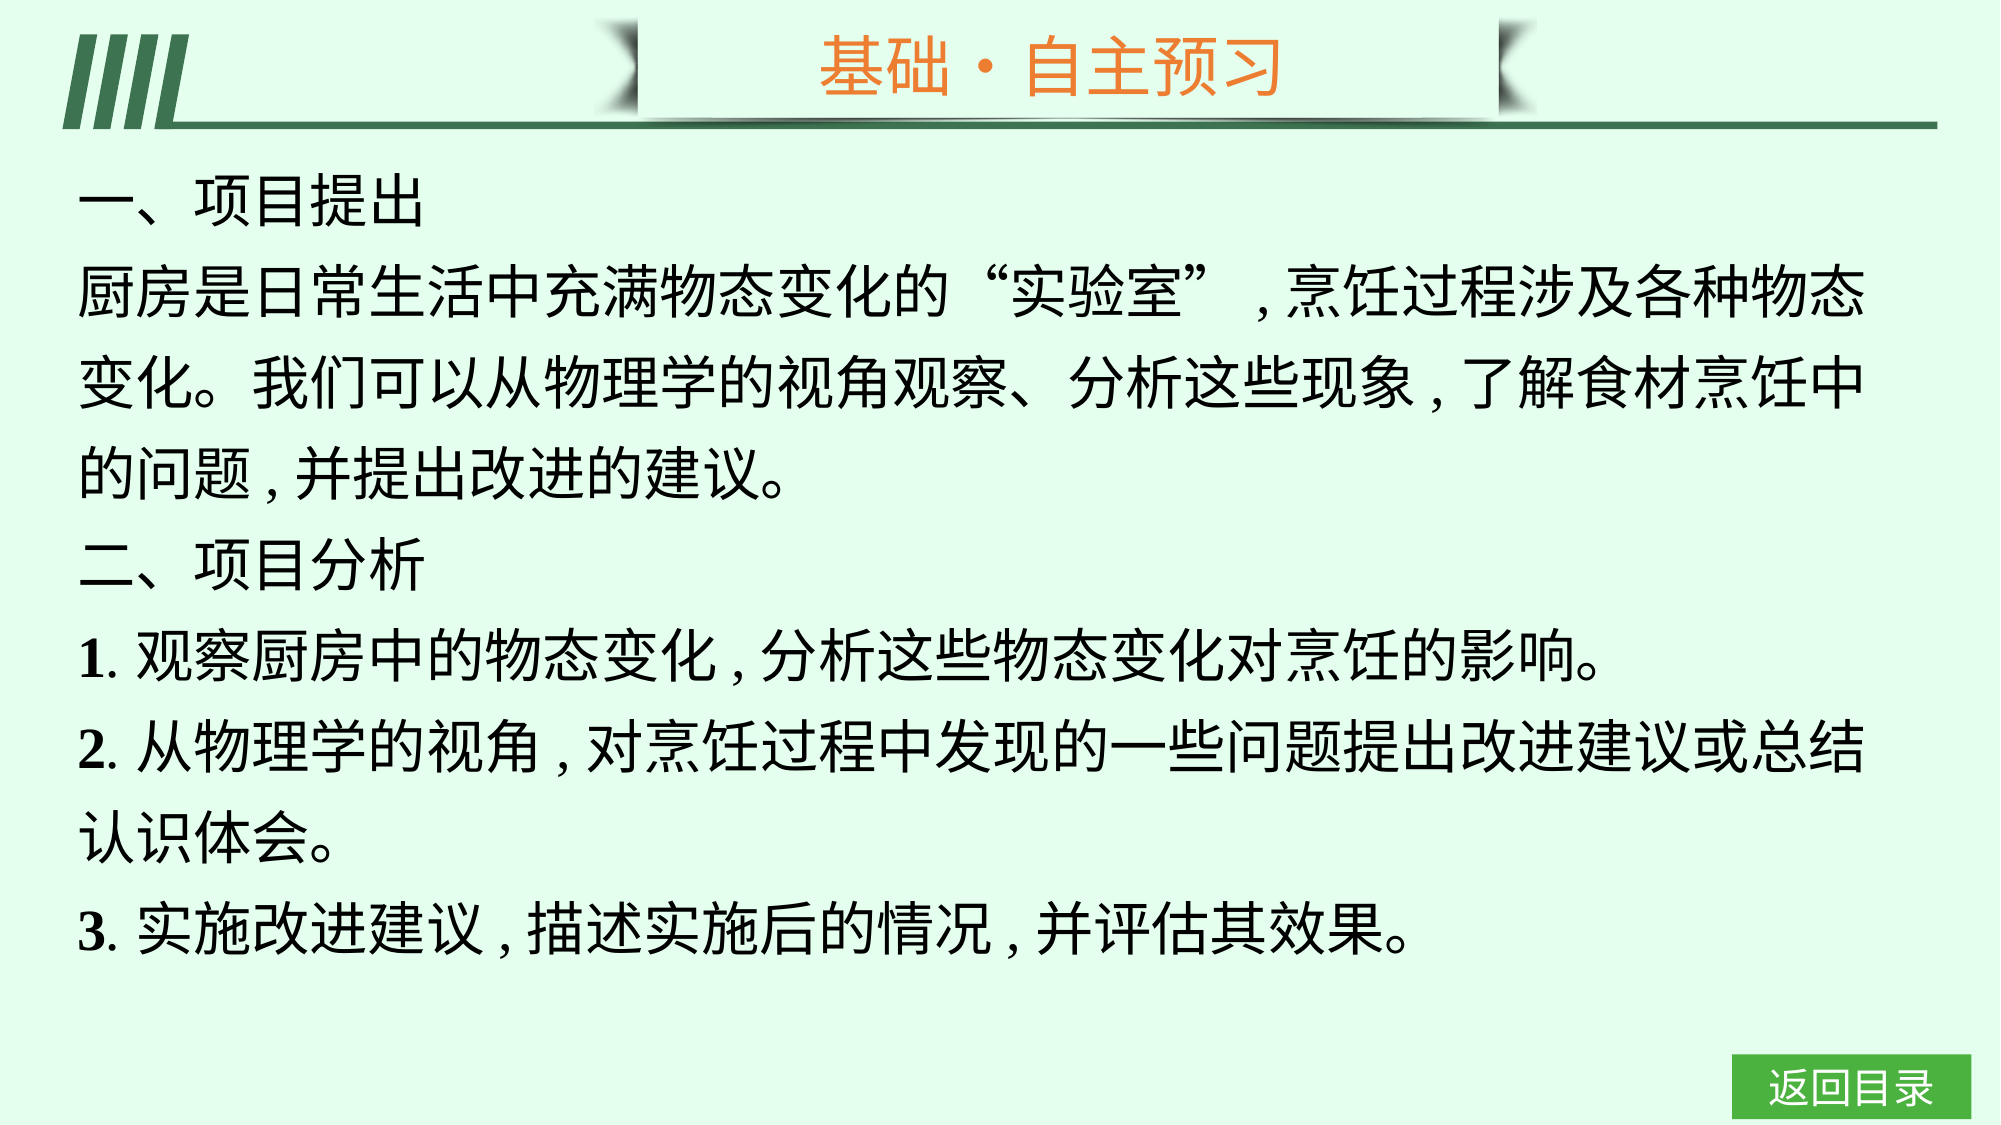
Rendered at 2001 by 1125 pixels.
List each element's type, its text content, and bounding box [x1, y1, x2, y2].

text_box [594, 16, 1537, 127]
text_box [62, 34, 1938, 130]
text_box 一、项目提出 厨房是日常生活中充满物态变化的“实验室”,烹饪过程涉及各种物态变化。我们可以从物理学的视角观察、分析这些现象,了解食材烹饪中的问题,并提出改进的建议。 二、项目分析 1.观察厨房中的物态变化,分析这些物态变化对烹饪的影响。 2.从物理学的视角,对烹饪过程中发现的一些问题提出改进建议或总结认识体会。 3.实施改进建议,描述实施后的情况,并评估其效果。 [62, 135, 1938, 970]
